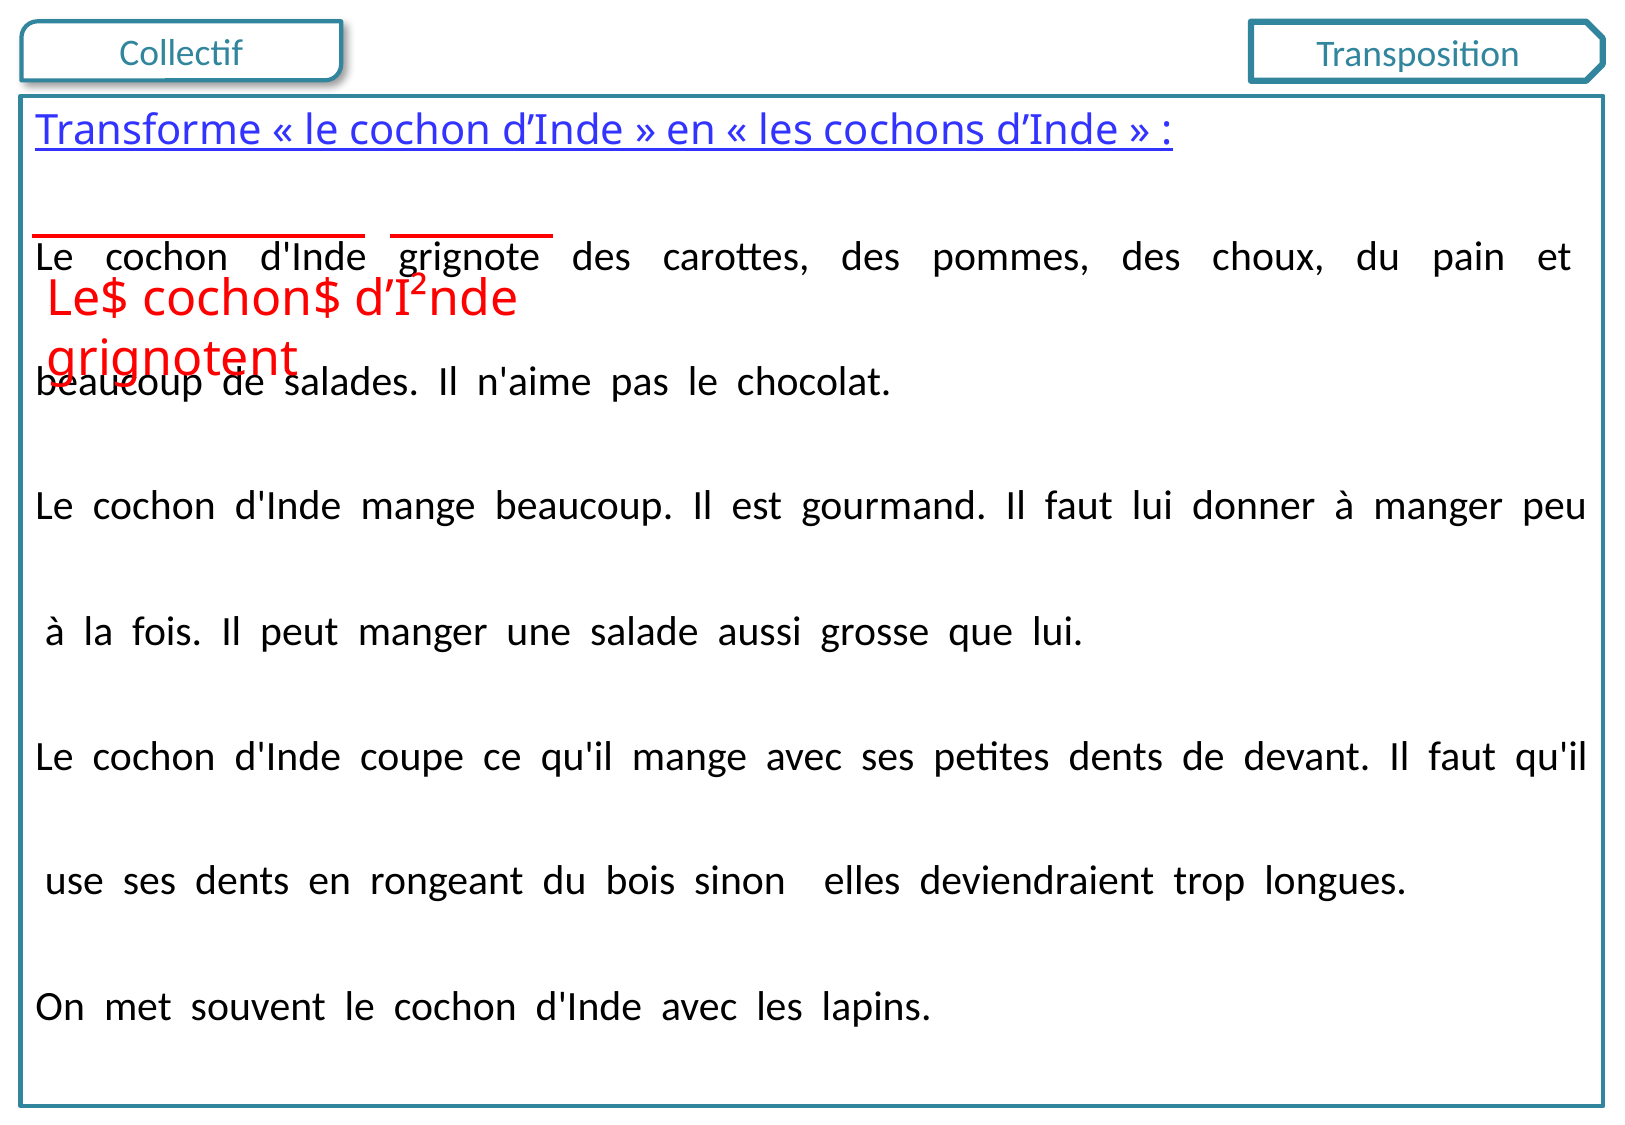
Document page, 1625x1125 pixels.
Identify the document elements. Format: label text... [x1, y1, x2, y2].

text_box Le$ cochon$ d’I²nde grignotent [31, 258, 674, 393]
list Transposition [1251, 21, 1585, 81]
list Transforme « le cochon d’Inde » en « les cochons d’Inde » : Le cochon d'Inde grignote des carottes, des pommes, des choux, du pain et beaucoup de salades. Il n'aime pas le chocolat. Le cochon d'Inde mange beaucoup. Il est gourmand. Il faut lui donner à manger peu à la fois. Il peut manger une salade aussi grosse que lui. Le cochon d'Inde coupe ce qu'il mange avec ses petites dents de devant. Il faut qu'il use ses dents en rongeant du bois sinon elles deviendraient trop longues. On met souvent le cochon d'Inde avec les lapins. [18, 94, 1605, 1108]
